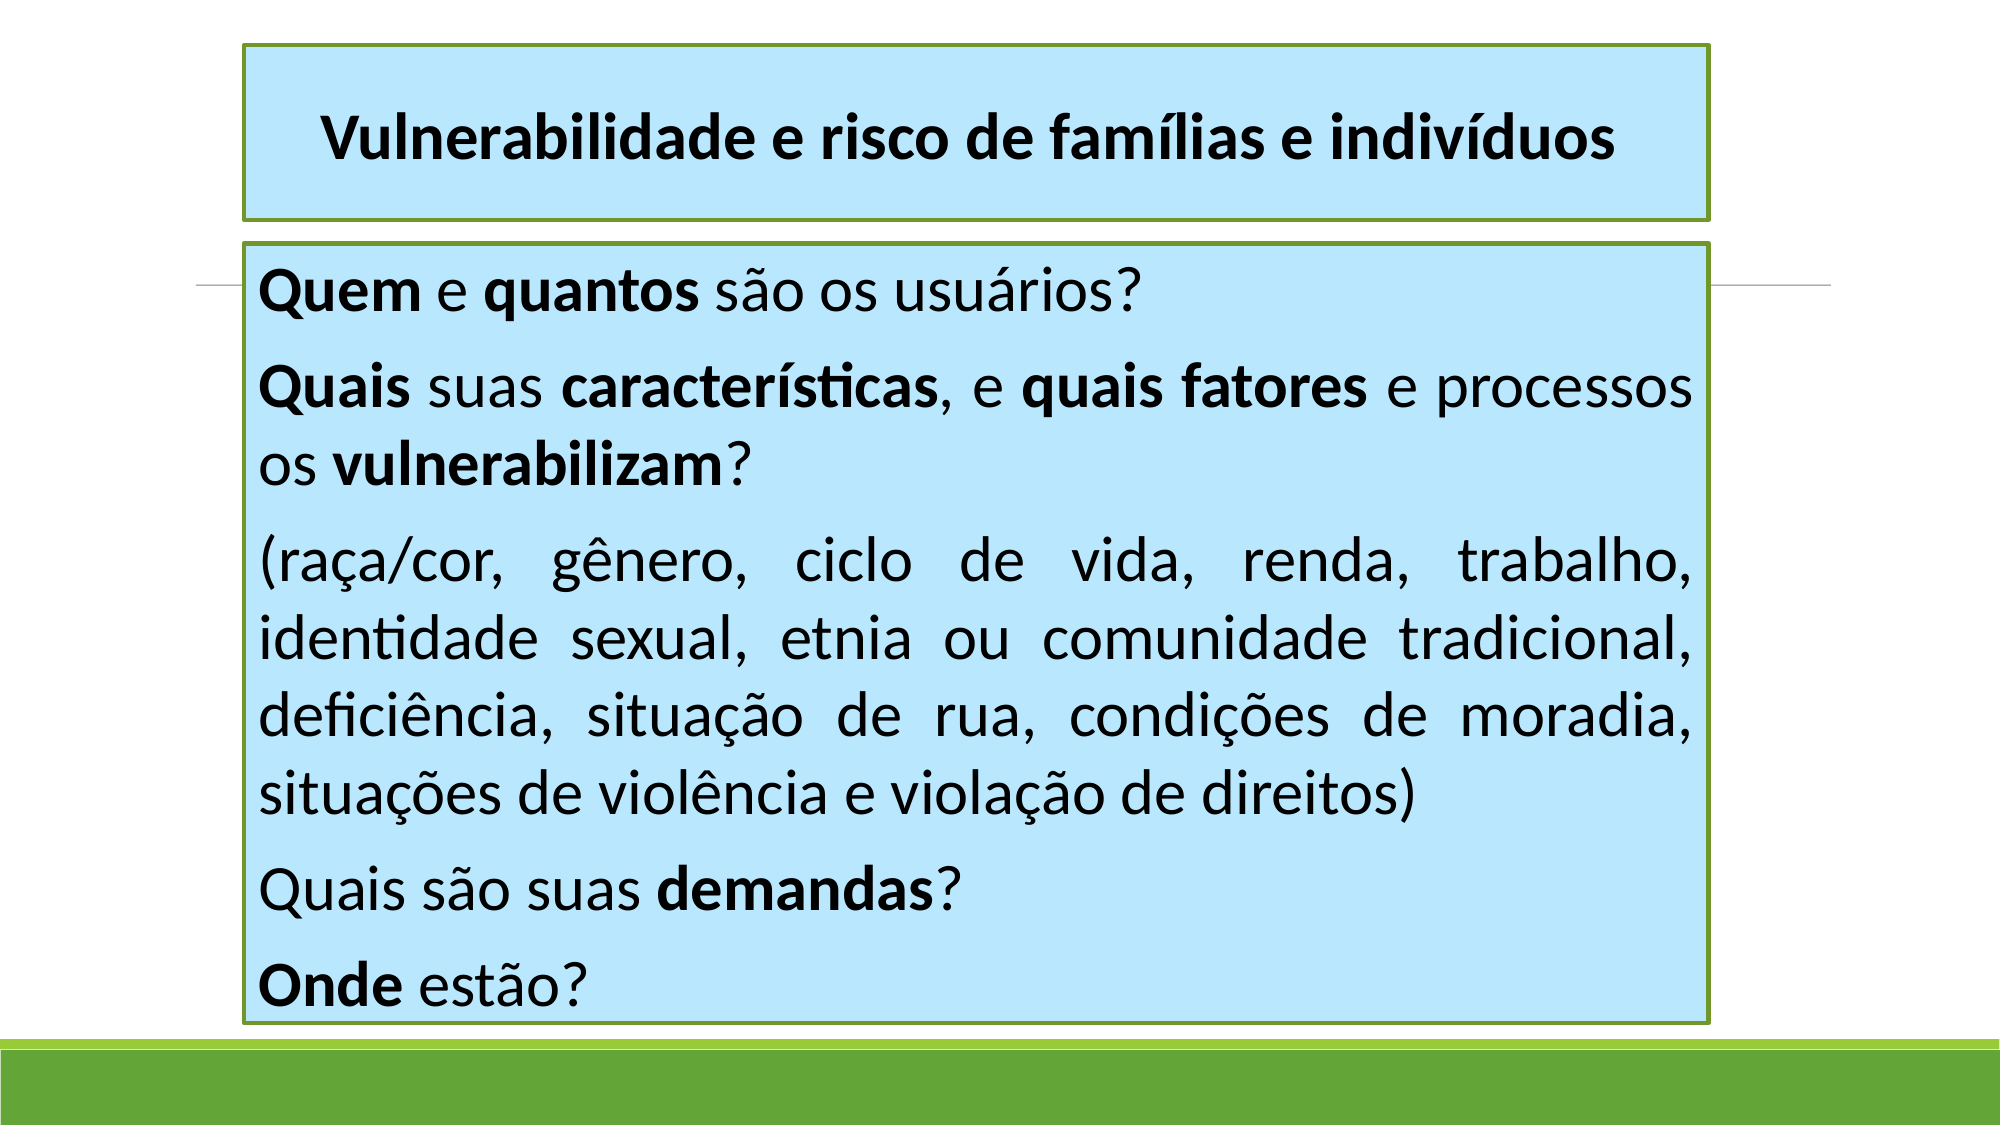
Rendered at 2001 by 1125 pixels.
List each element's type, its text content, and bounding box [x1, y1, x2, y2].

text_box Vulnerabilidade e risco de famílias e indivíduos [242, 43, 1711, 222]
text_box Quem e quantos são os usuários? Quais suas características, e quais fatores e processos os vulnerabilizam? (raça/cor, gênero, ciclo de vida, renda, trabalho, identidade sexual, etnia ou comunidade tradicional, deficiência, situação de rua, condições de moradia, situações de violência e violação de direitos) Quais são suas demandas? Onde estão? [242, 241, 1711, 1025]
